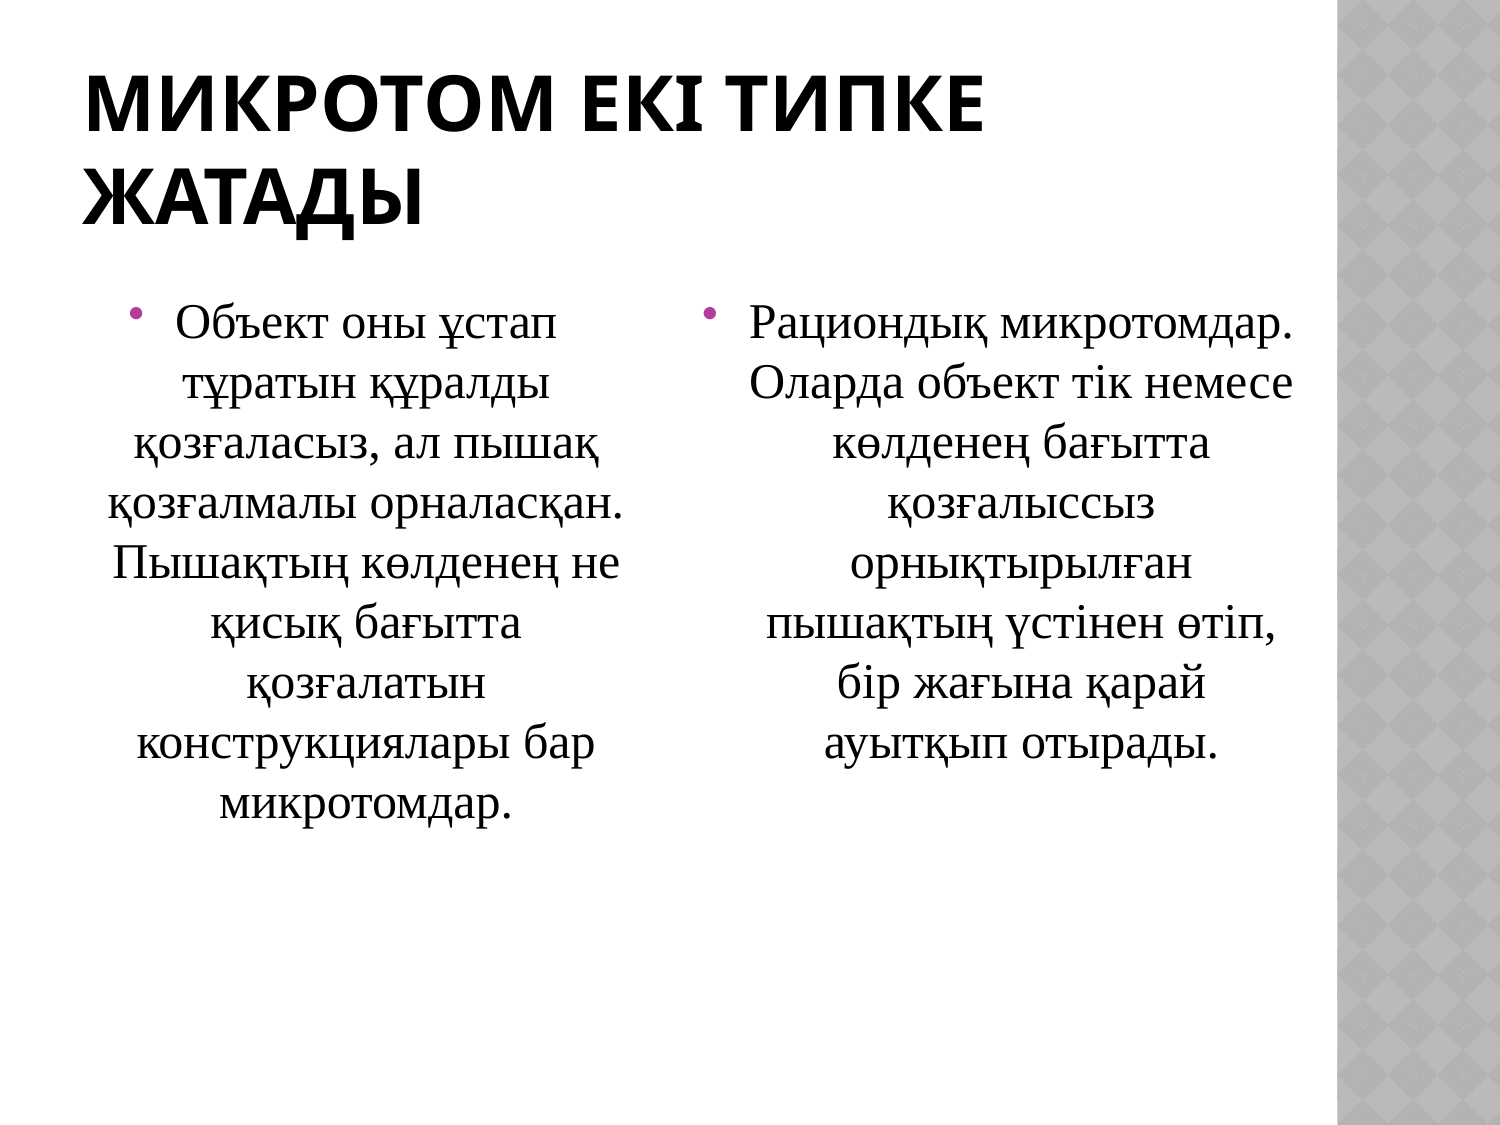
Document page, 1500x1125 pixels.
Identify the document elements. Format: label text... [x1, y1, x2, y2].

list Объект оны ұстап тұратын құралды қозғаласыз, ал пышақ қозғалмалы орналасқан. Пышақтың көлденең не қисық бағытта қозғалатын конструкциялары бар микротомдар. [35, 280, 653, 956]
title МИкротом екі типке жатады [75, 52, 1263, 240]
list Рациондық микротомдар. Оларда объект тік немесе көлденең бағытта қозғалыссыз орнықтырылған пышақтың үстінен өтіп, бір жағына қарай ауытқып отырады. [685, 280, 1313, 956]
